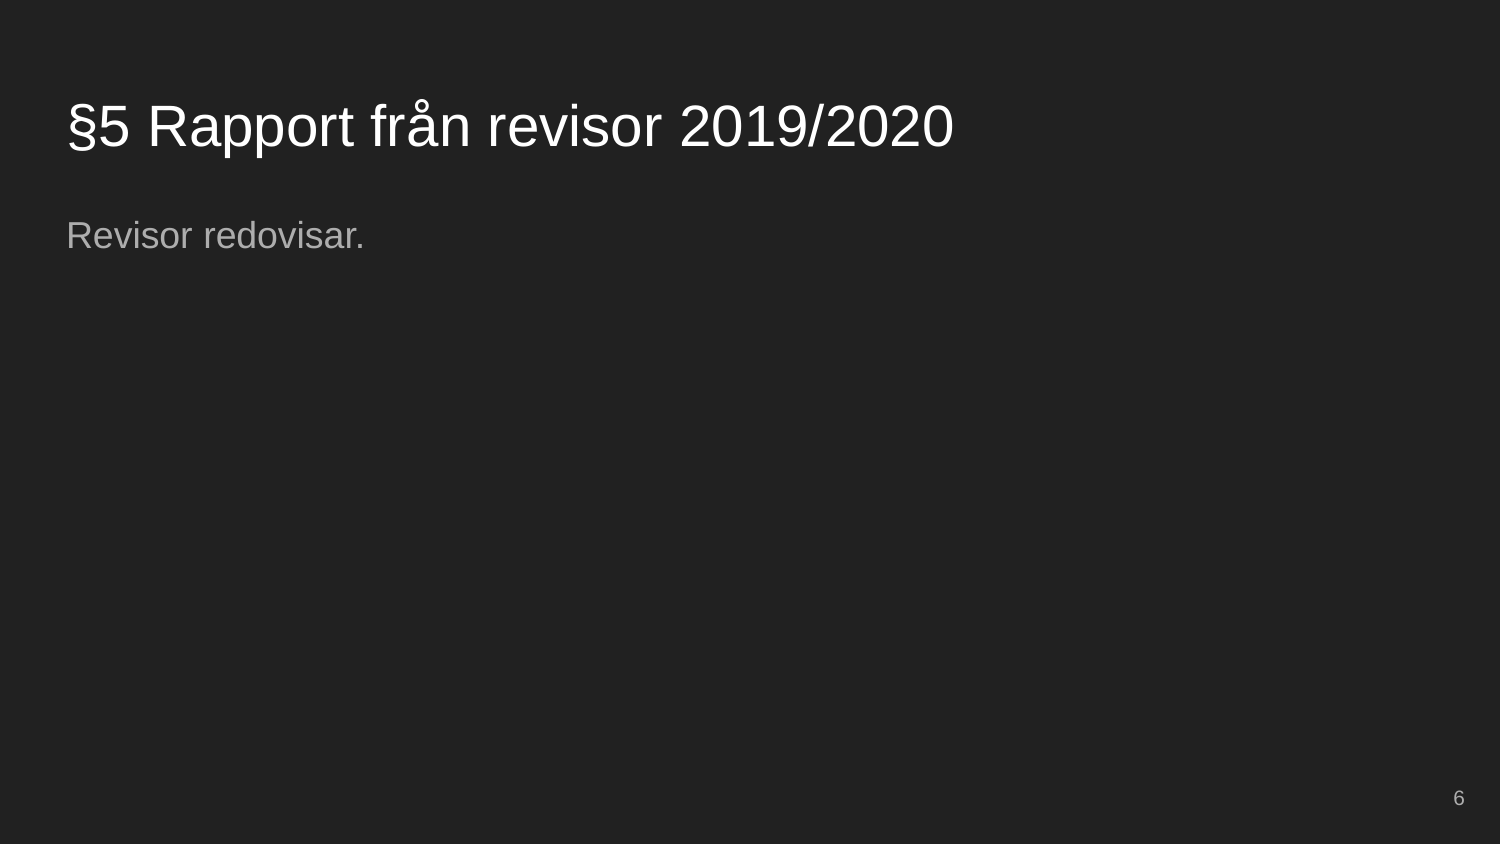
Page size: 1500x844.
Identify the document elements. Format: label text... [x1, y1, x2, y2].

list Revisor redovisar. [51, 189, 1449, 750]
title §5 Rapport från revisor 2019/2020 [51, 72, 1449, 167]
slide_number ‹#› [1389, 764, 1480, 830]
